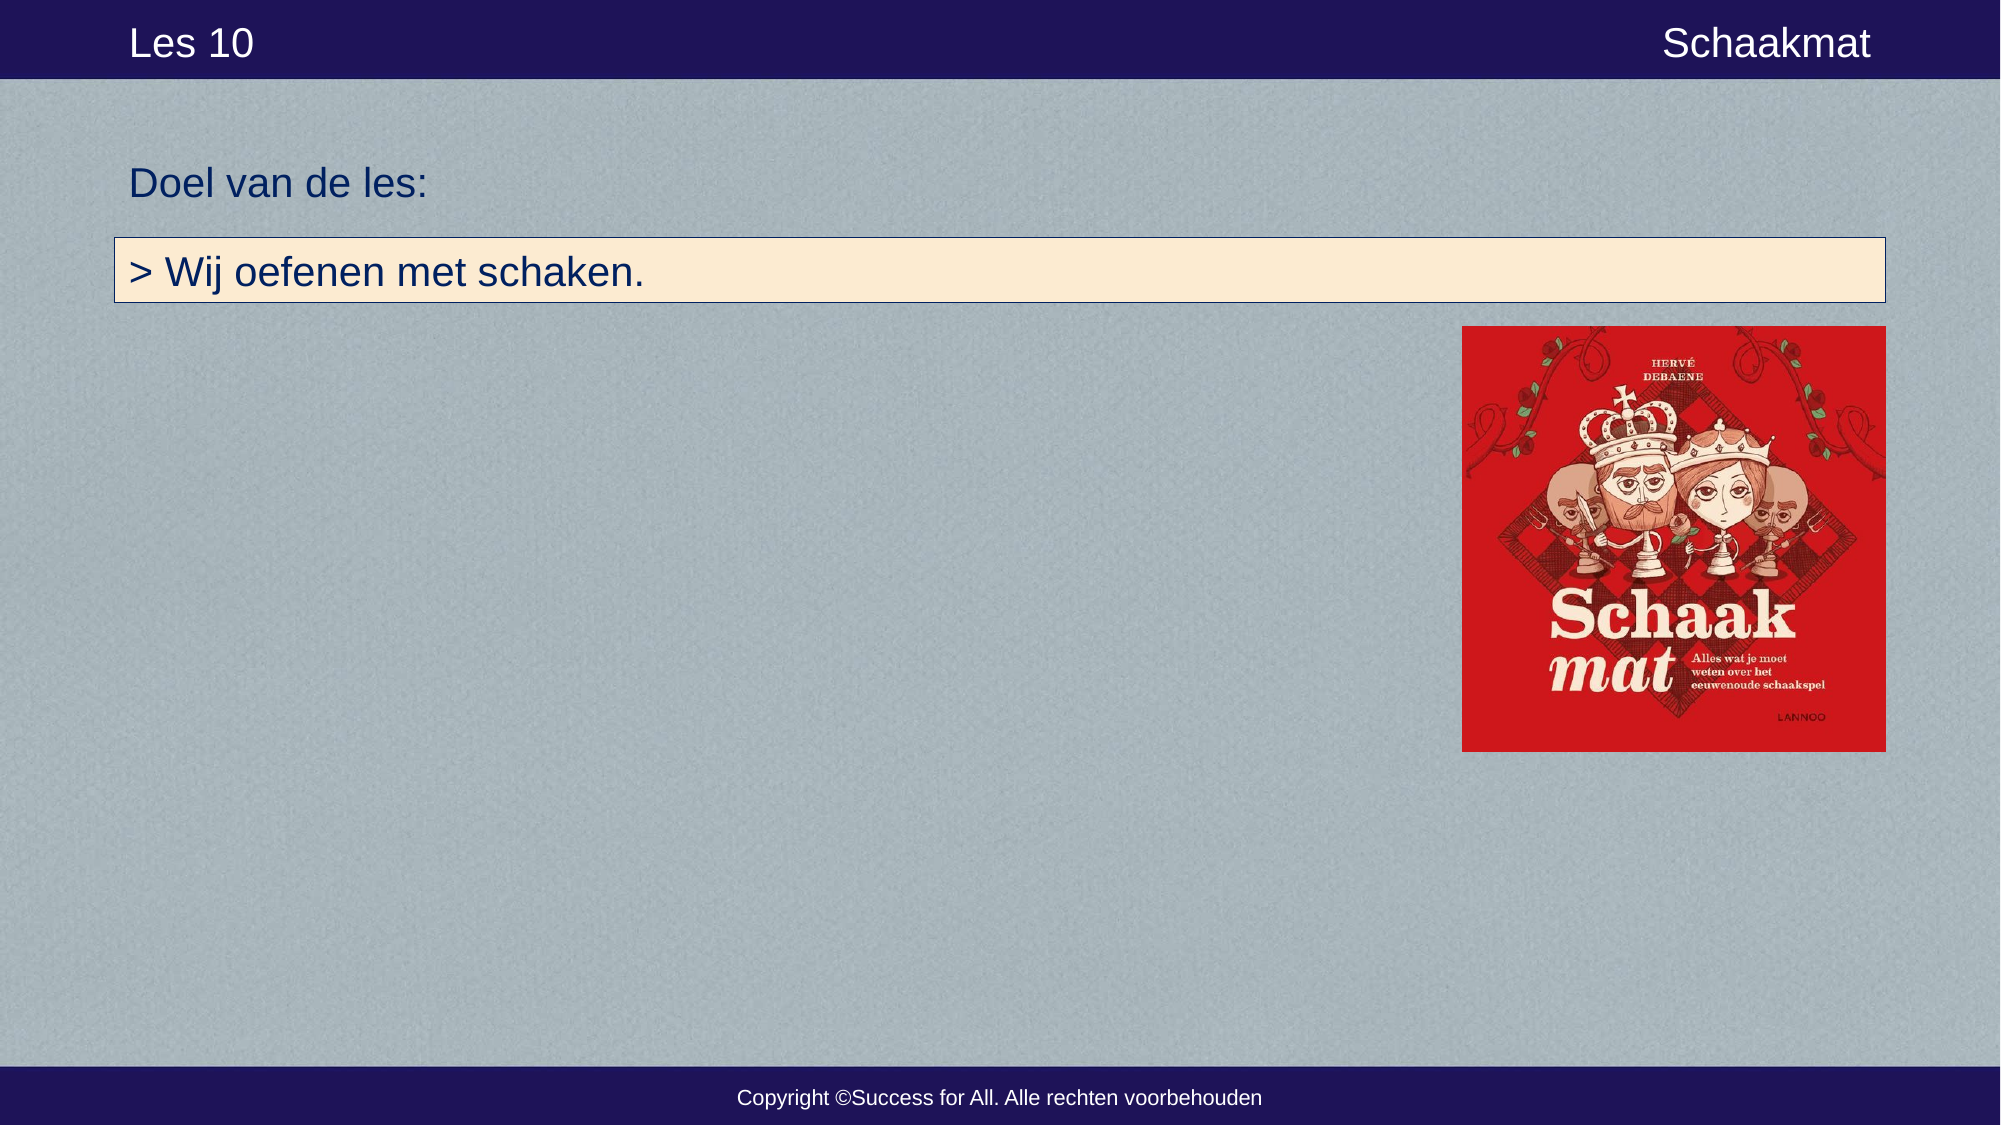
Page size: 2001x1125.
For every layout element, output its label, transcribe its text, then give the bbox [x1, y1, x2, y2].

text_box Les 10 [114, 8, 354, 73]
text_box Copyright ©Success for All. Alle rechten voorbehouden [0, 1076, 2000, 1125]
text_box Schaakmat [999, 8, 1886, 73]
text_box > Wij oefenen met schaken. [114, 237, 1886, 303]
picture [0, 0, 2001, 1125]
text_box Doel van de les: [113, 148, 1635, 214]
